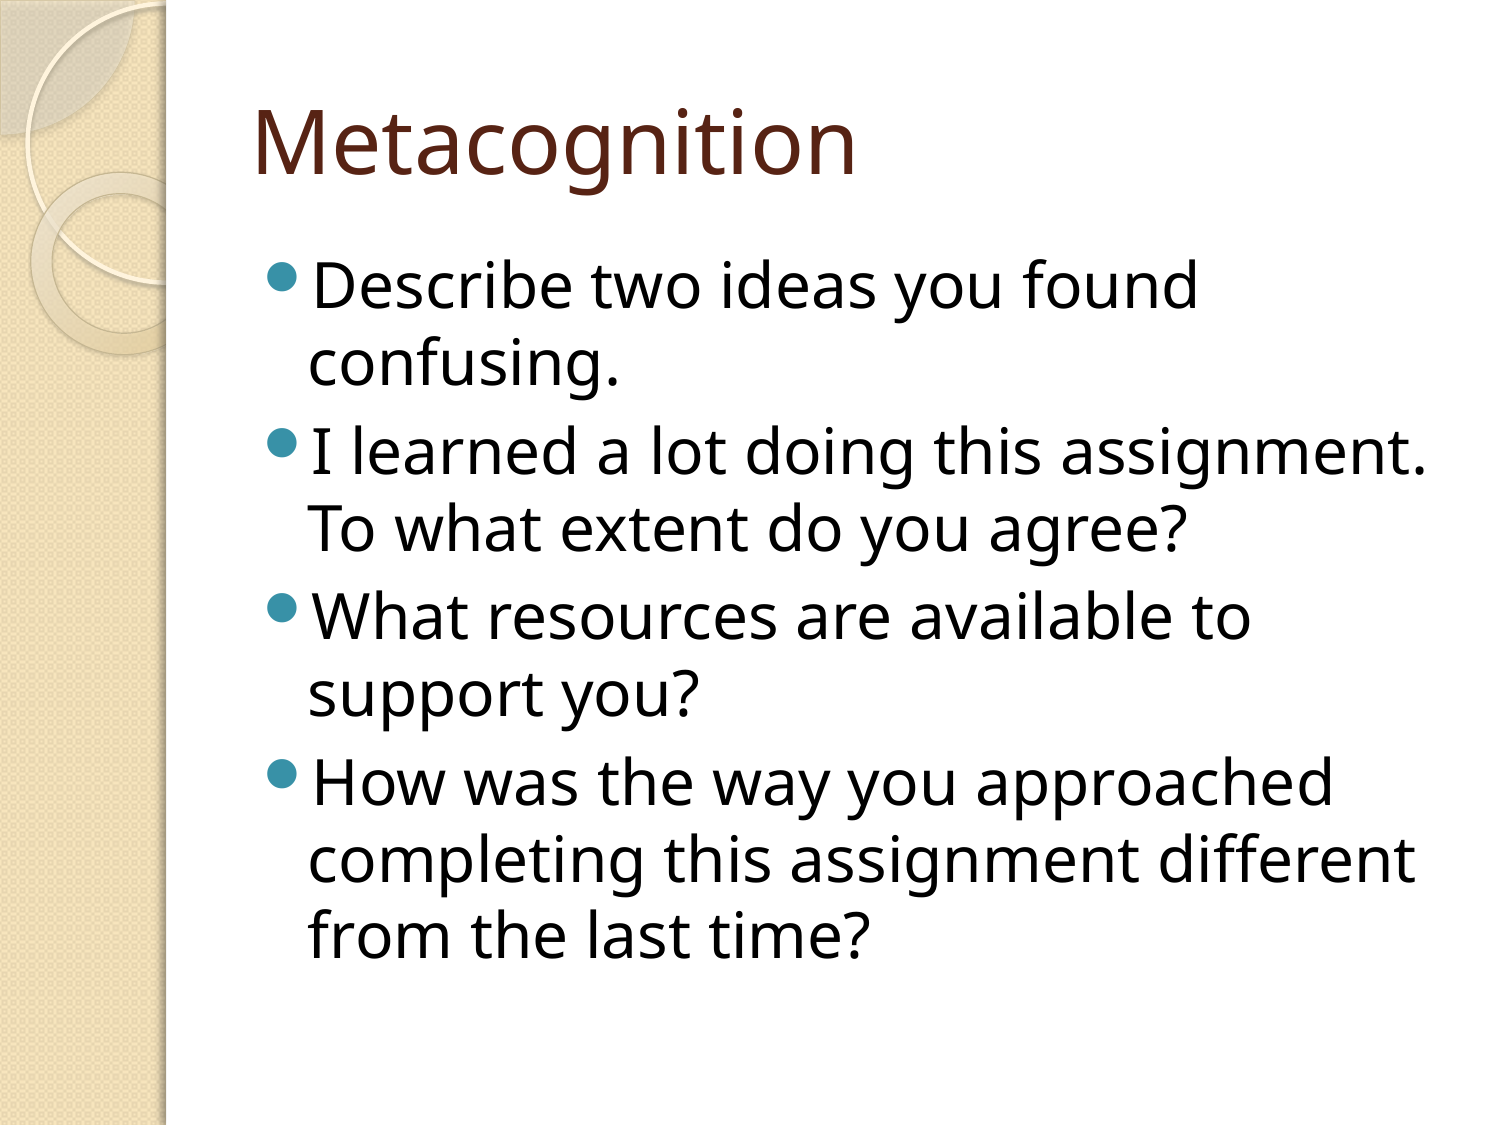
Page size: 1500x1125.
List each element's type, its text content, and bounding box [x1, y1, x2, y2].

list Describe two ideas you found confusing. I learned a lot doing this assignment. To what extent do you agree? What resources are available to support you? How was the way you approached completing this assignment different from the last time? [235, 237, 1466, 1025]
title Metacognition [235, 45, 1466, 233]
